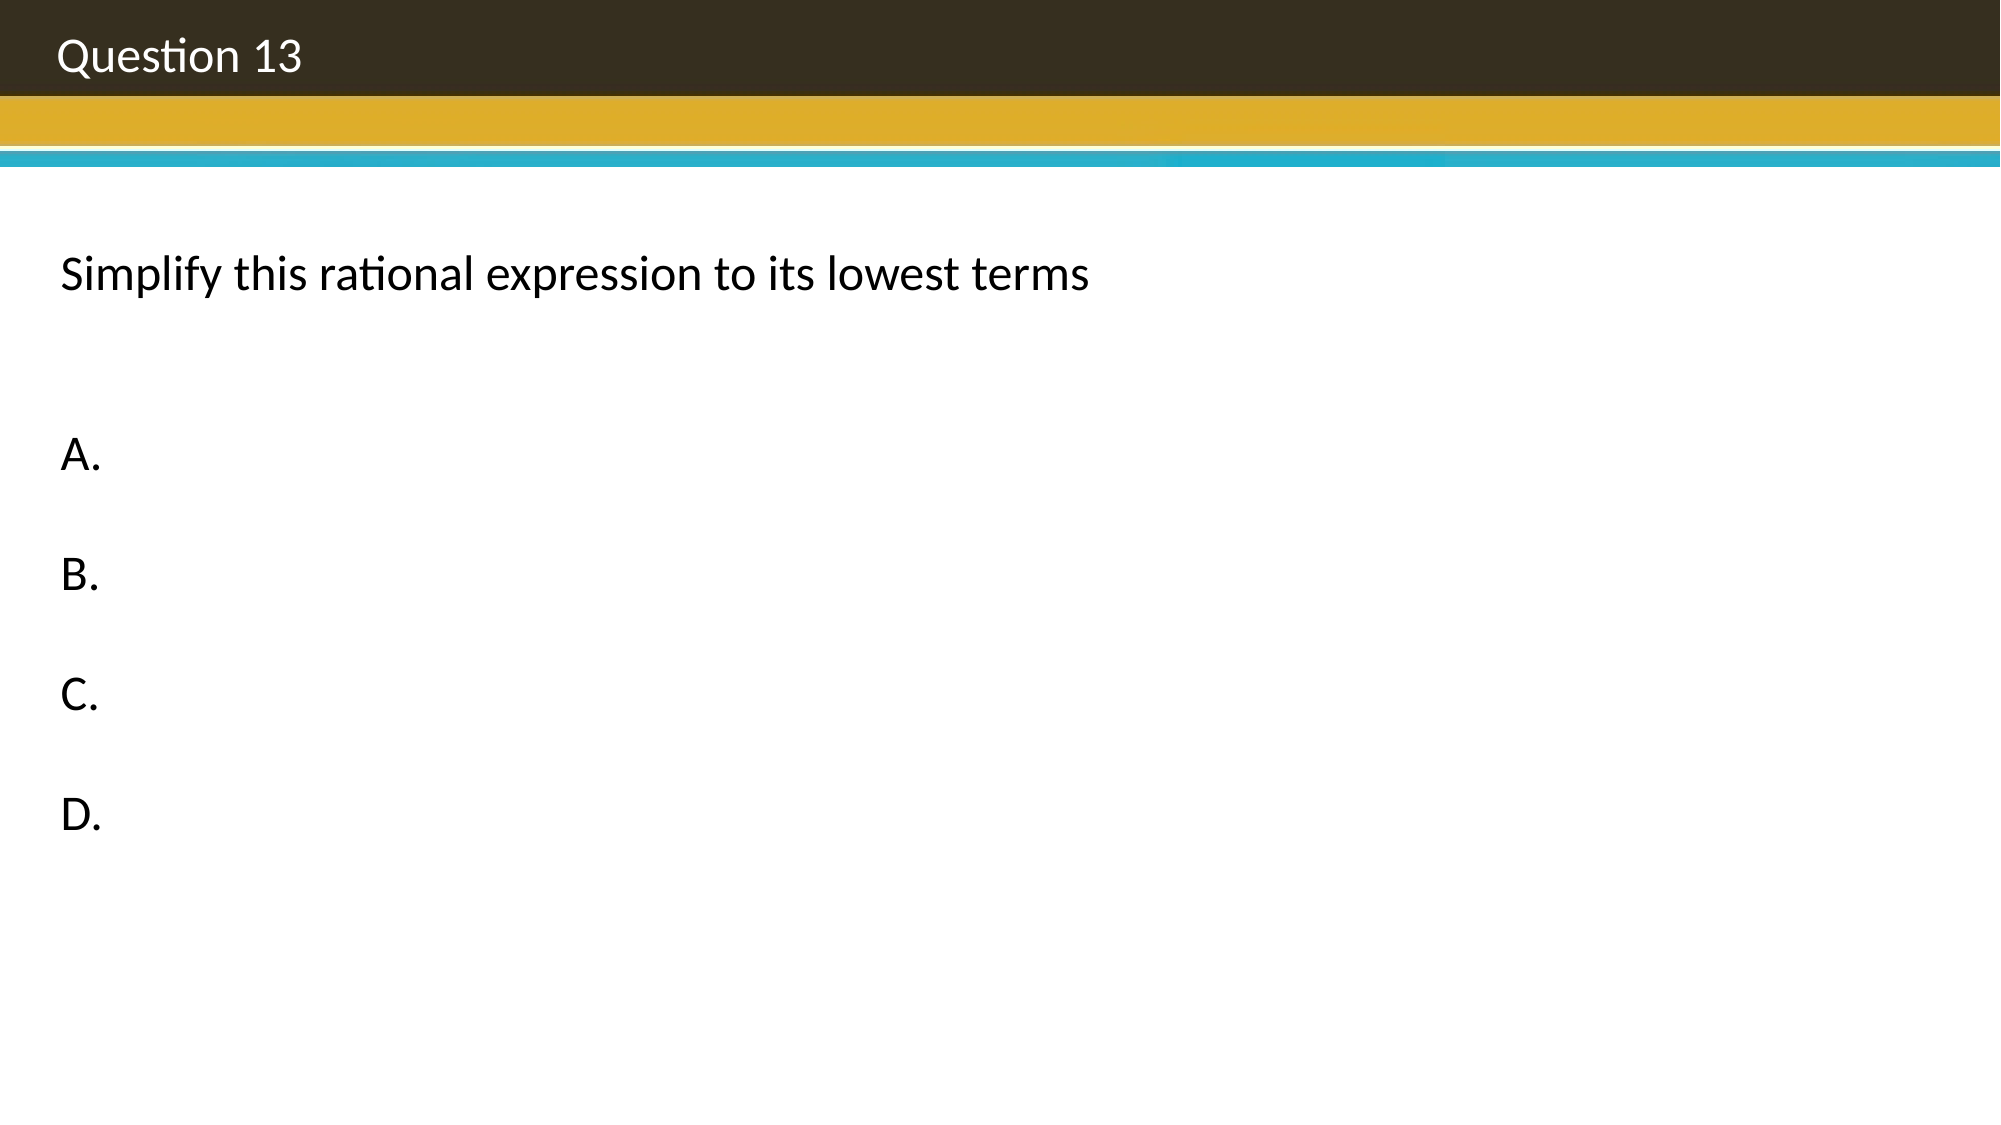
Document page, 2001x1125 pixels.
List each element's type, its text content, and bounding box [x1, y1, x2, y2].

picture [0, 0, 2000, 167]
text_box Question 13 [41, 14, 318, 90]
